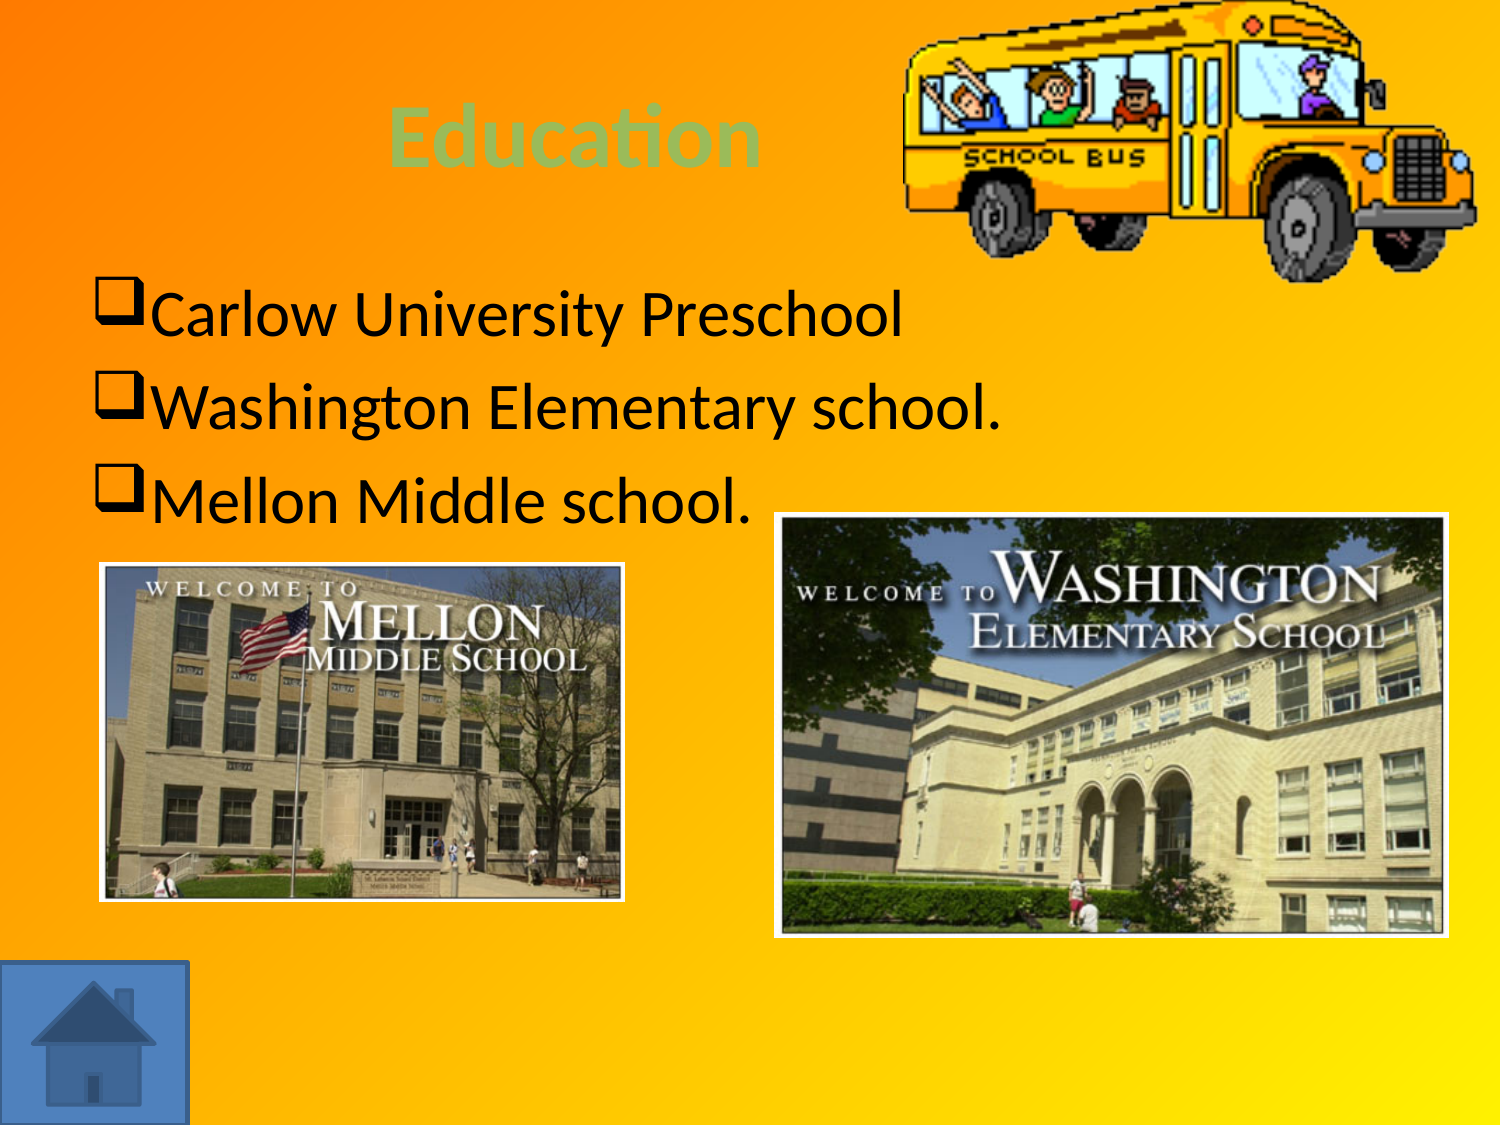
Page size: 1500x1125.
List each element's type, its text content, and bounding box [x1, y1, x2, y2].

picture [903, 0, 1500, 288]
picture [99, 562, 626, 902]
picture [774, 512, 1449, 938]
list Carlow University Preschool Washington Elementary school. Mellon Middle school. [75, 262, 1425, 1005]
title Education [0, 37, 898, 225]
text_box [0, 960, 190, 1125]
